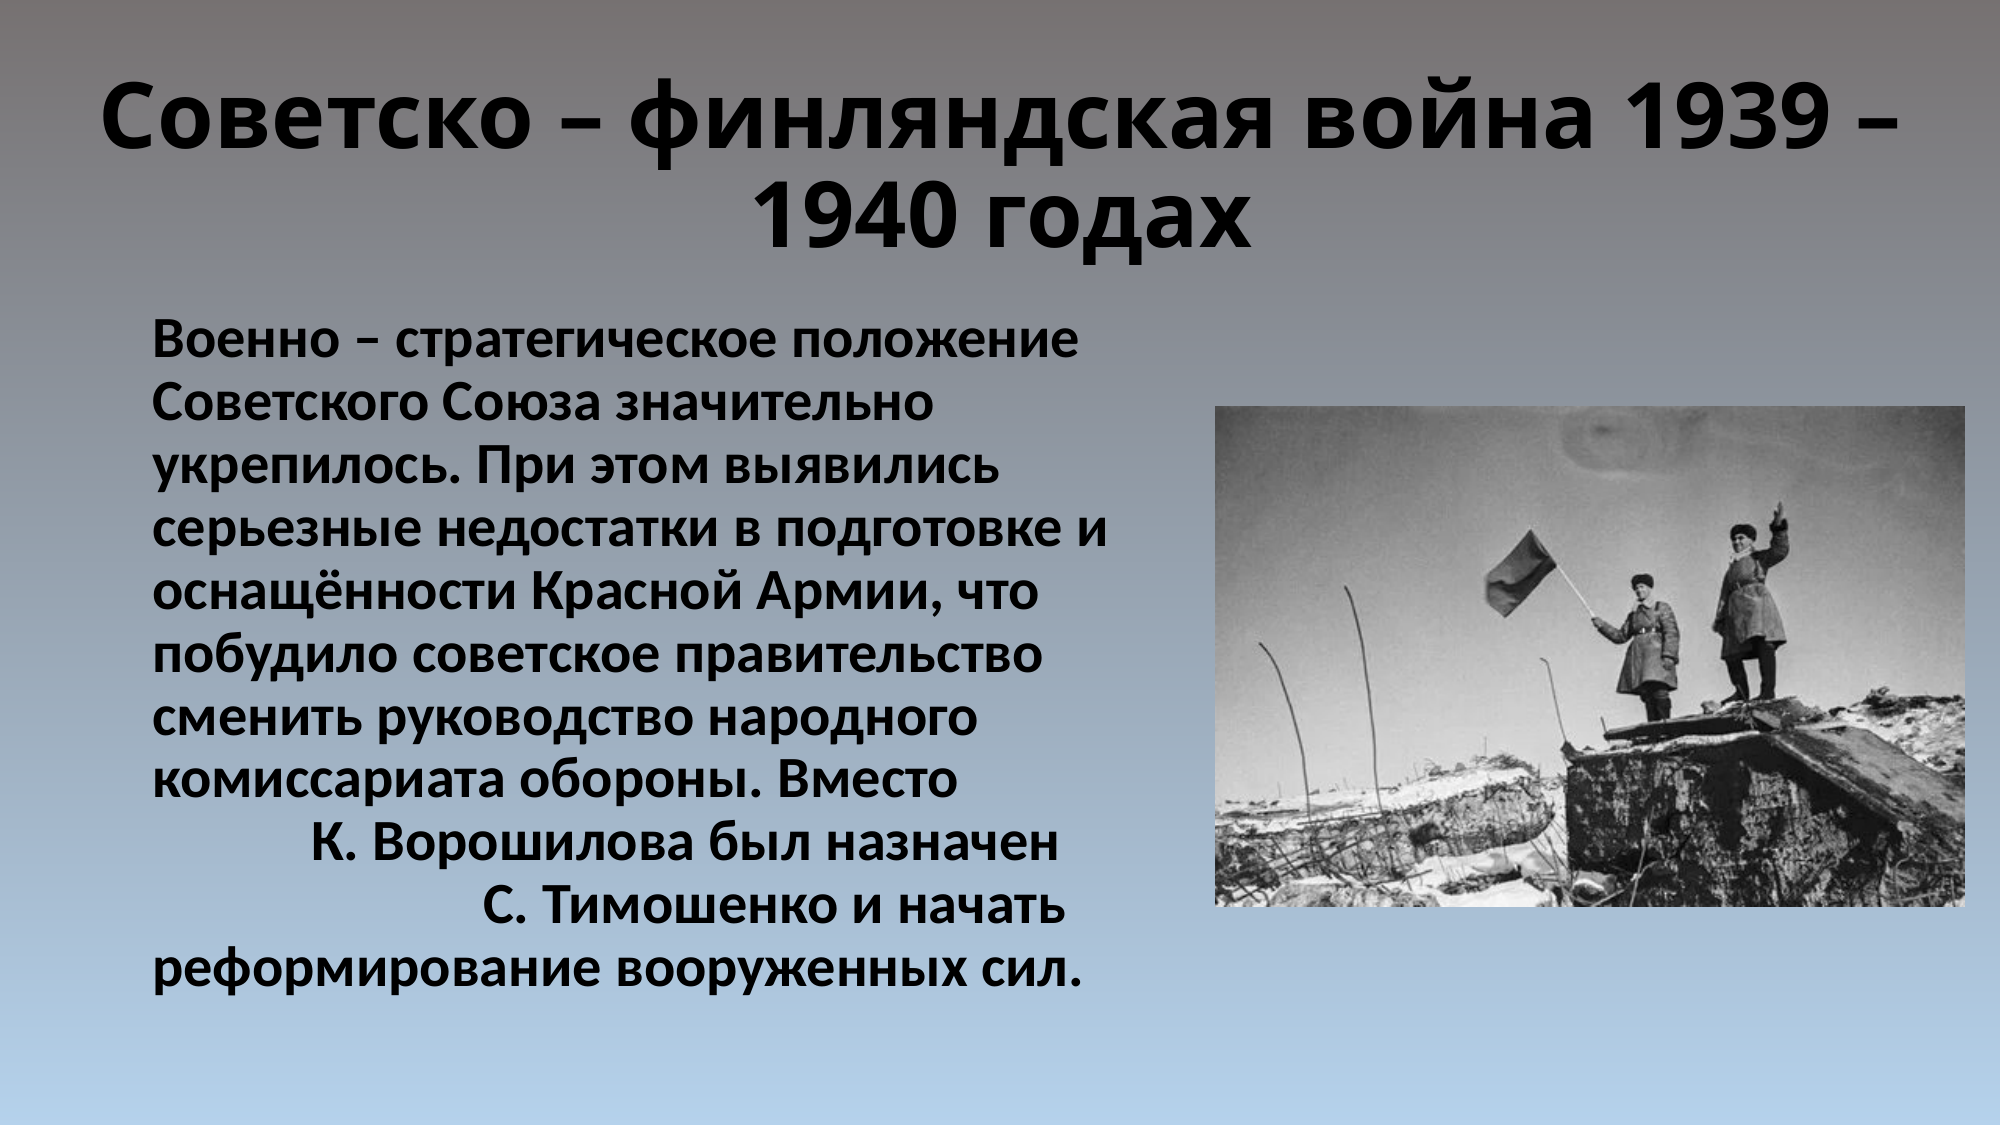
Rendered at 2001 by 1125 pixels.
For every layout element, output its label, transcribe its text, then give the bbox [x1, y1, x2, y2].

picture [1214, 406, 1965, 907]
title Советско – финляндская война 1939 – 1940 годах [37, 59, 1965, 278]
list Военно – стратегическое положение Советского Союза значительно укрепилось. При этом выявились серьезные недостатки в подготовке и оснащённости Красной Армии, что побудило советское правительство сменить руководство народного комиссариата обороны. Вместо К. Ворошилова был назначен С. Тимошенко и начать реформирование вооруженных сил. [137, 299, 1195, 1014]
